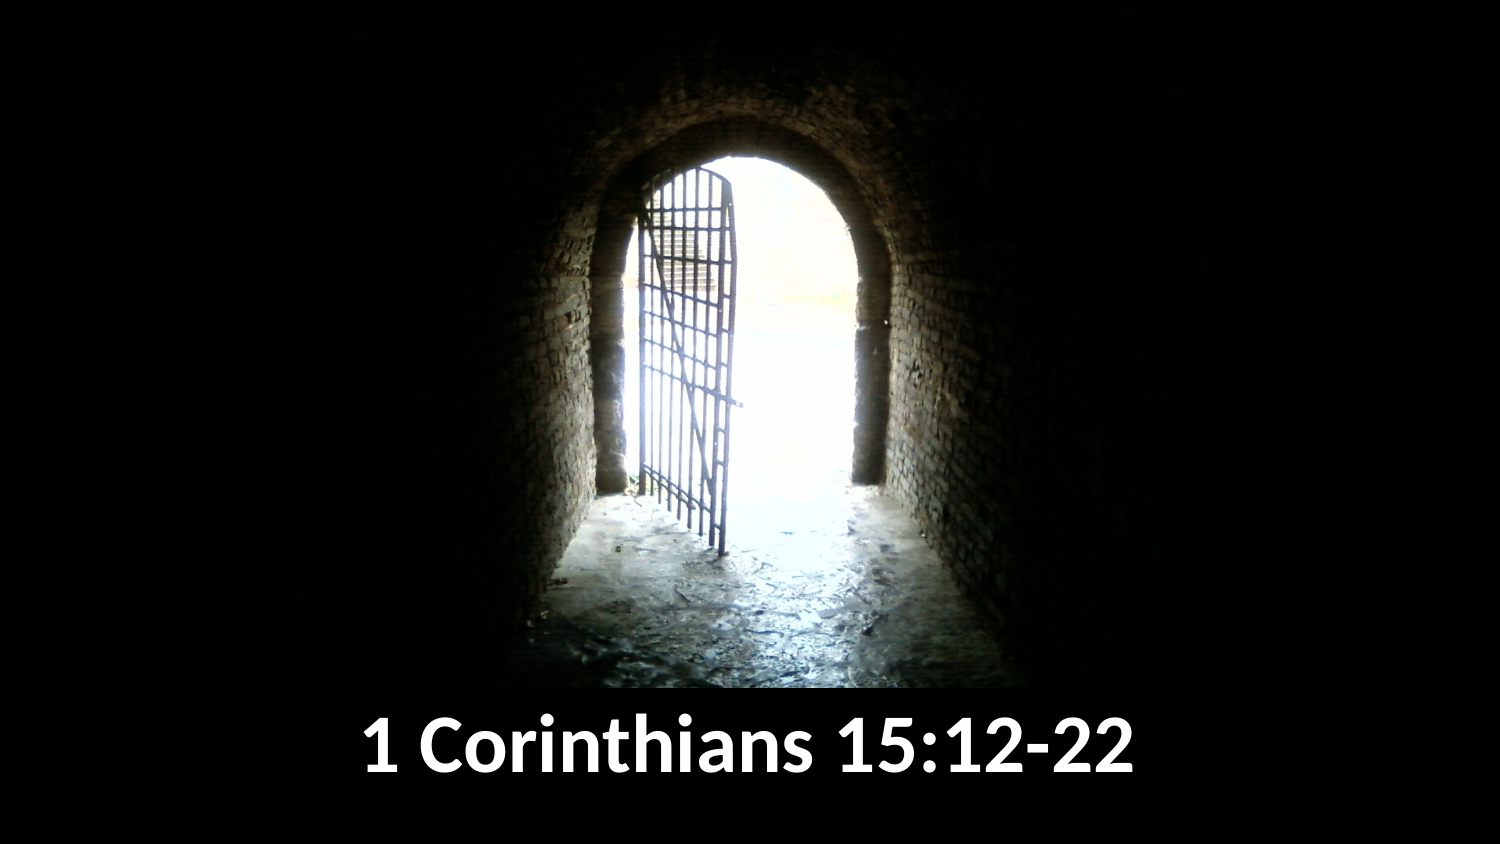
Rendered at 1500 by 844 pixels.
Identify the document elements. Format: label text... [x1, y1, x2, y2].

picture [288, 0, 1207, 688]
text_box 1 Corinthians 15:12-22 [335, 697, 1160, 797]
